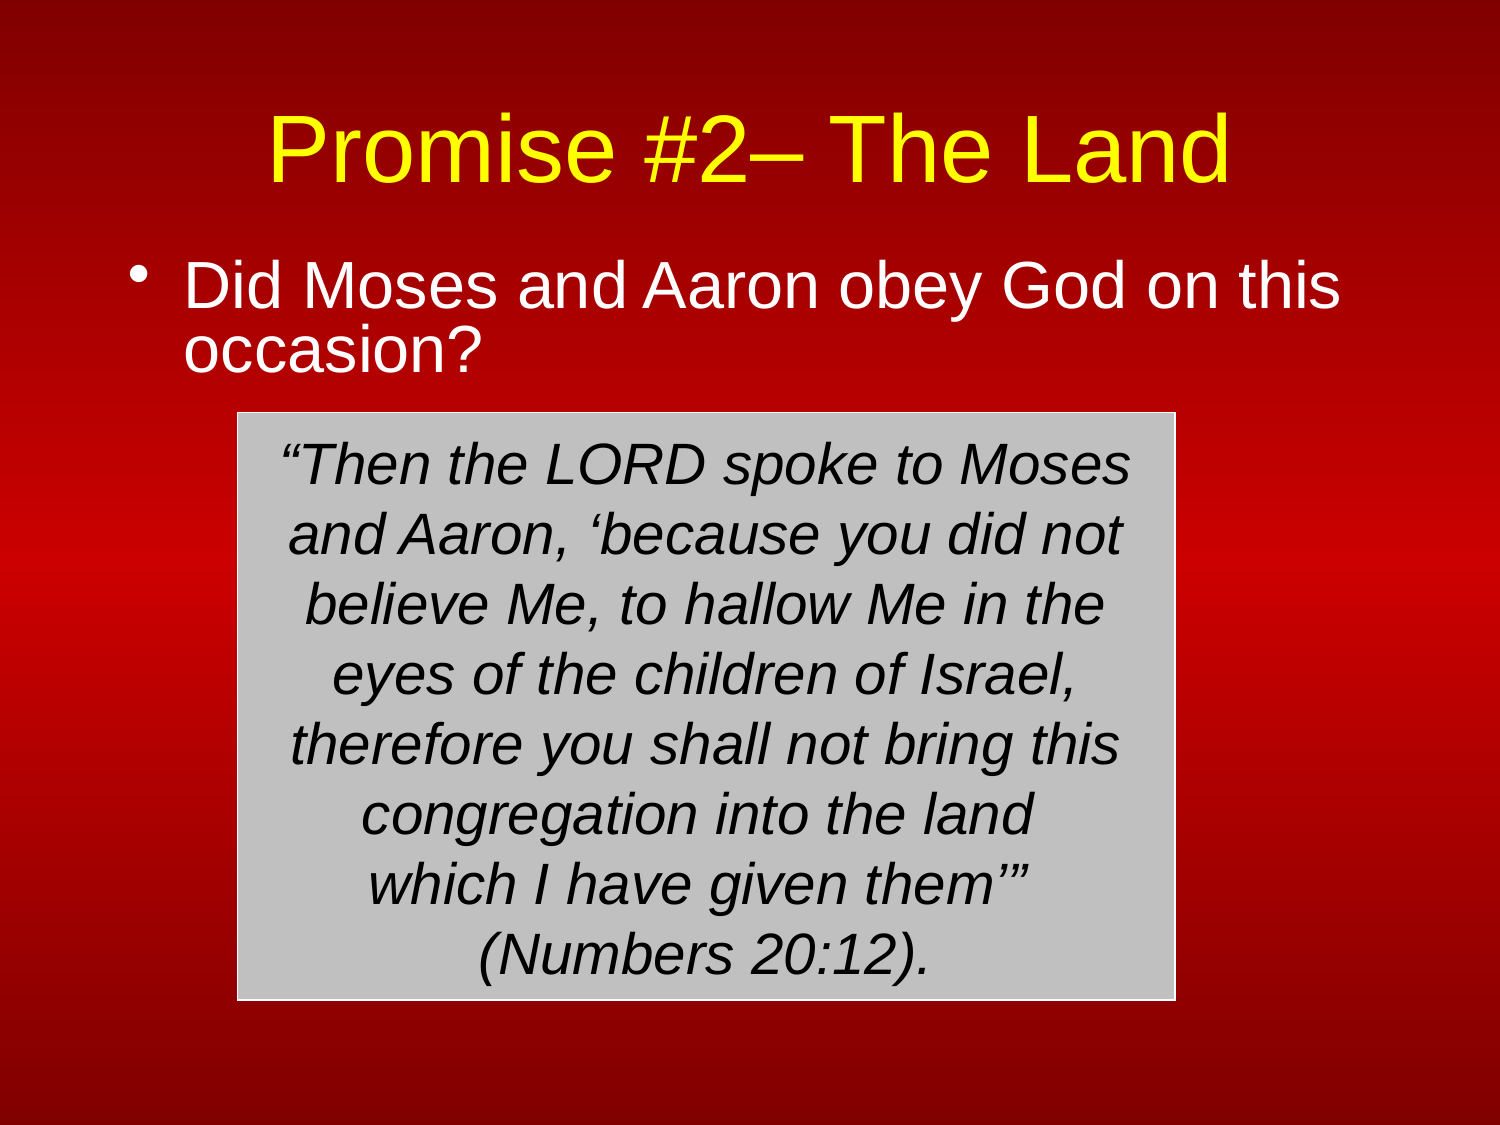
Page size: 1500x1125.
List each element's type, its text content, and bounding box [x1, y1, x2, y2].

list Did Moses and Aaron obey God on this occasion? [112, 249, 1438, 388]
text_box “Then the LORD spoke to Moses and Aaron, ‘because you did not believe Me, to hallow Me in the eyes of the children of Israel, therefore you shall not bring this congregation into the land which I have given them’” (Numbers 20:12). [237, 412, 1175, 1000]
text_box [125, 899, 1425, 1038]
title Promise #2– The Land [37, 50, 1463, 238]
